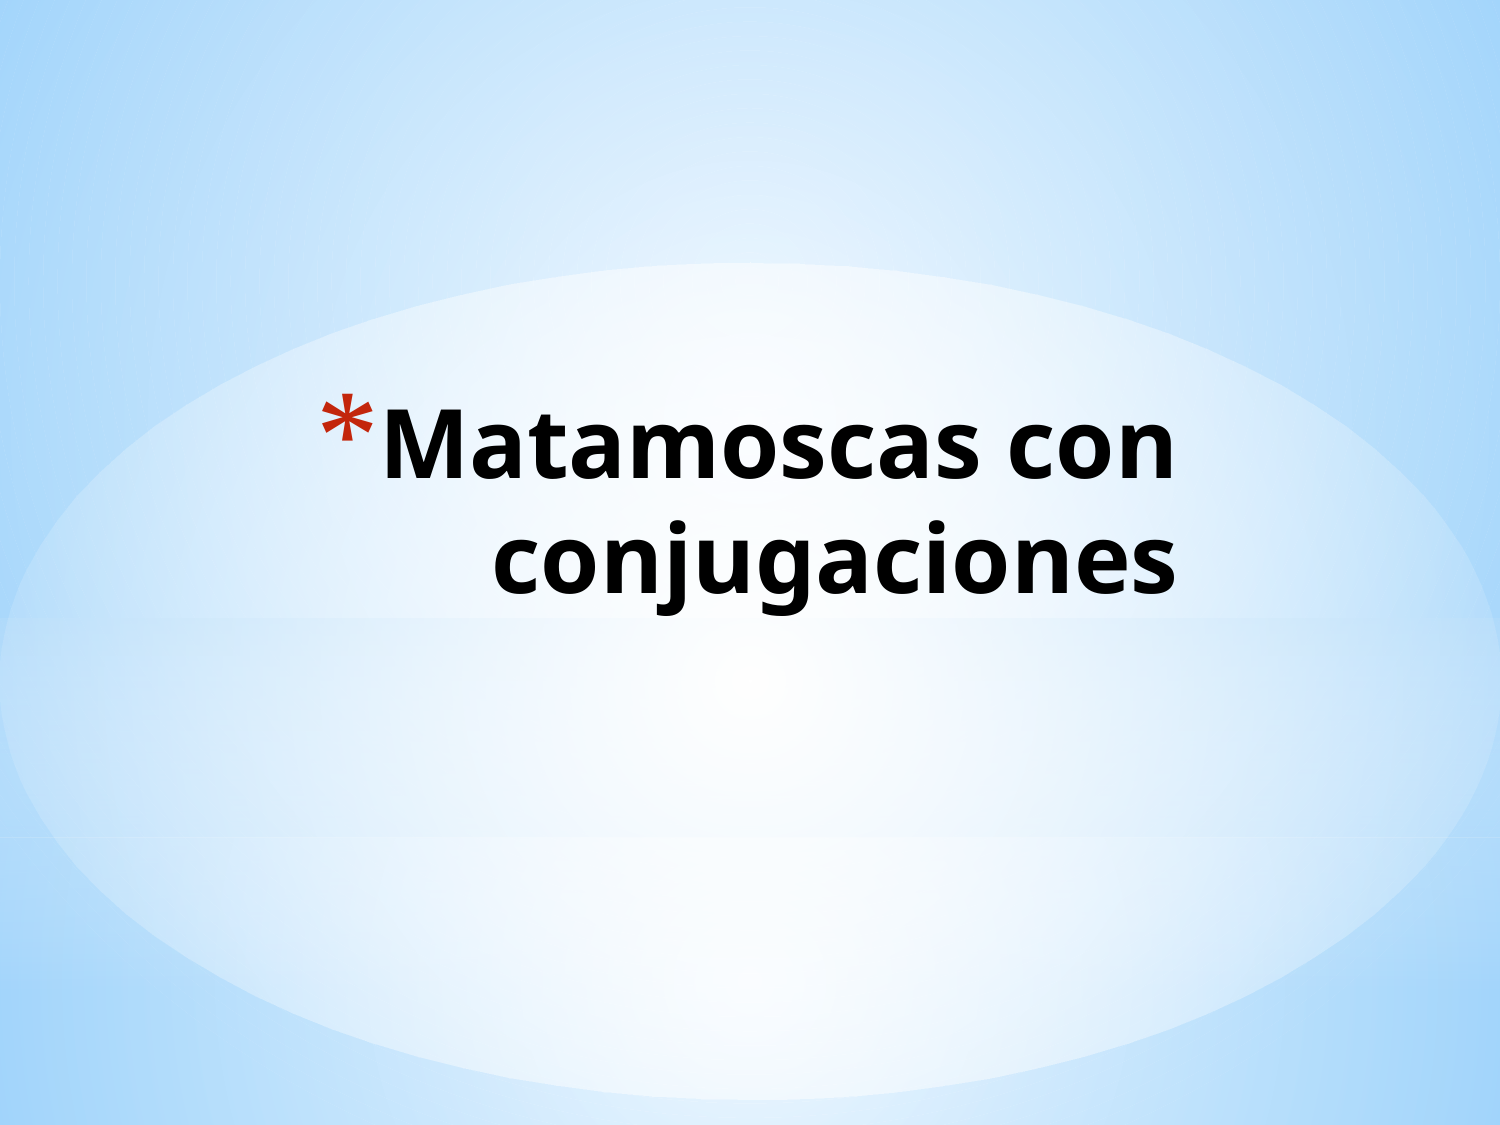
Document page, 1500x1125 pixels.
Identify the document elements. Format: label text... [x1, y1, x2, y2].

title Matamoscas con conjugaciones [125, 375, 1194, 563]
